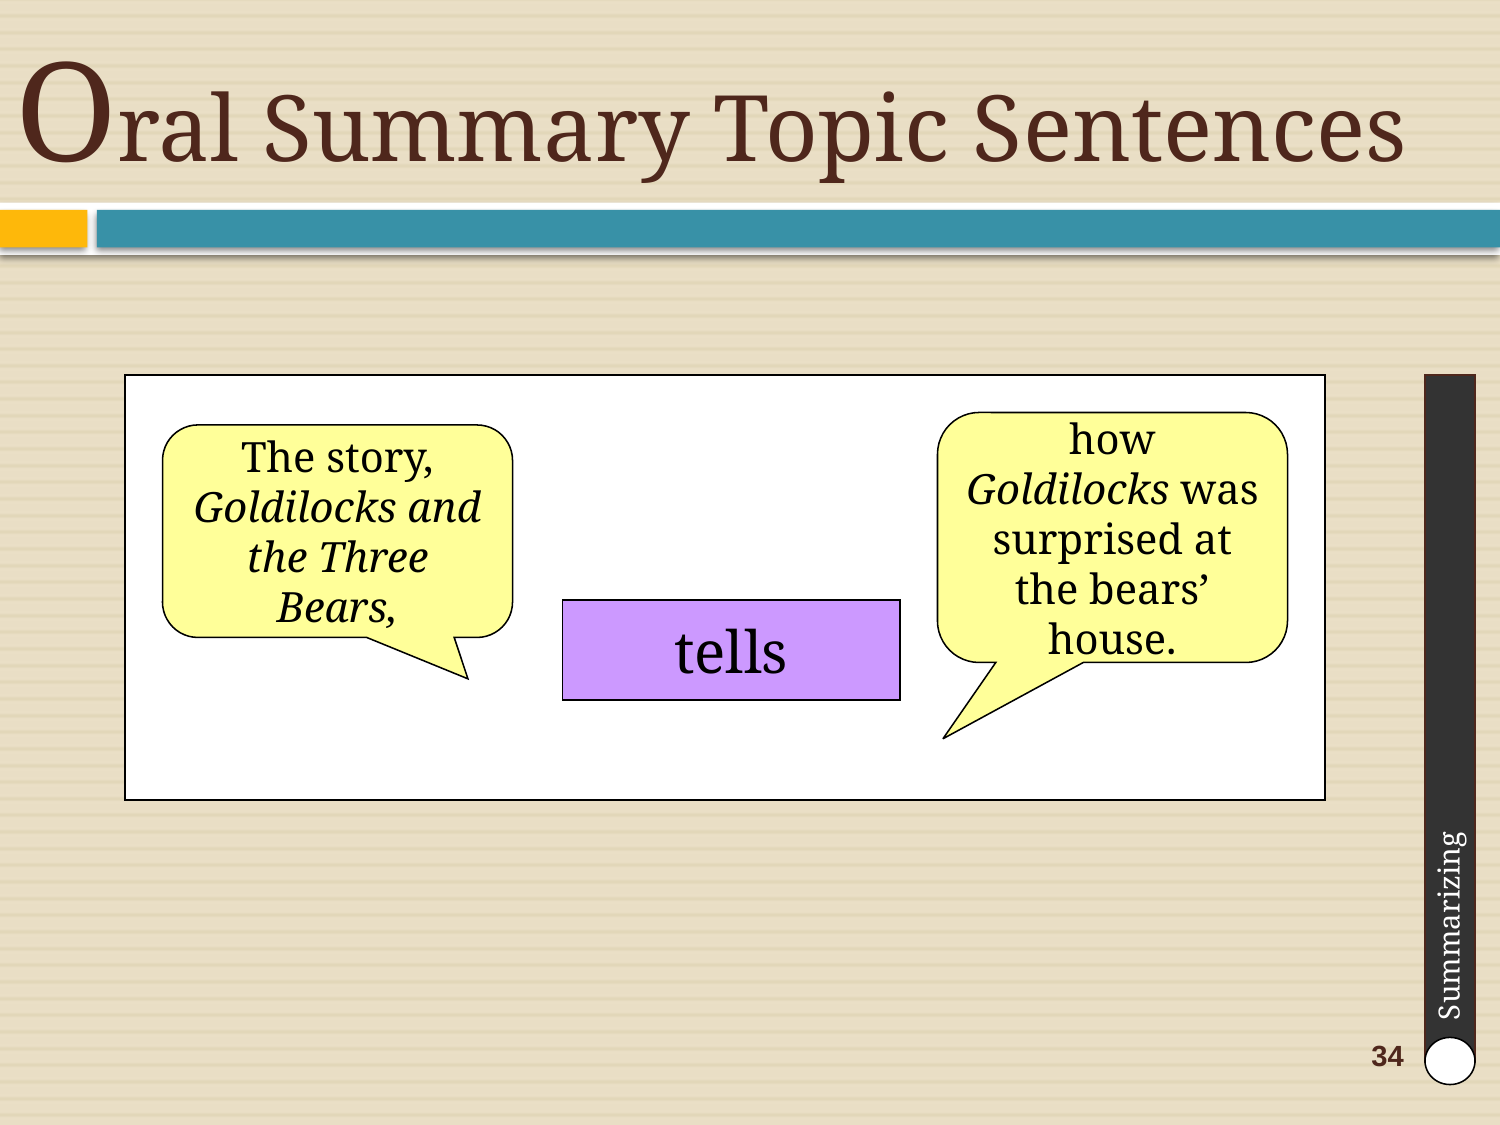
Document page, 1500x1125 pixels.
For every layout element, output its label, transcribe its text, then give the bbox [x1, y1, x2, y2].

text_box [124, 375, 1325, 800]
text_box tells [562, 600, 900, 700]
text_box how Goldilocks was surprised at the bears’ house. [937, 412, 1288, 739]
text_box [1425, 374, 1475, 1054]
text_box Summarizing [1422, 399, 1473, 1035]
text_box [1425, 1037, 1476, 1085]
text_box The story, Goldilocks and the Three Bears, [162, 424, 513, 679]
title Oral Summary Topic Sentences [0, 37, 1500, 176]
slide_number 34 [1012, 1015, 1419, 1094]
